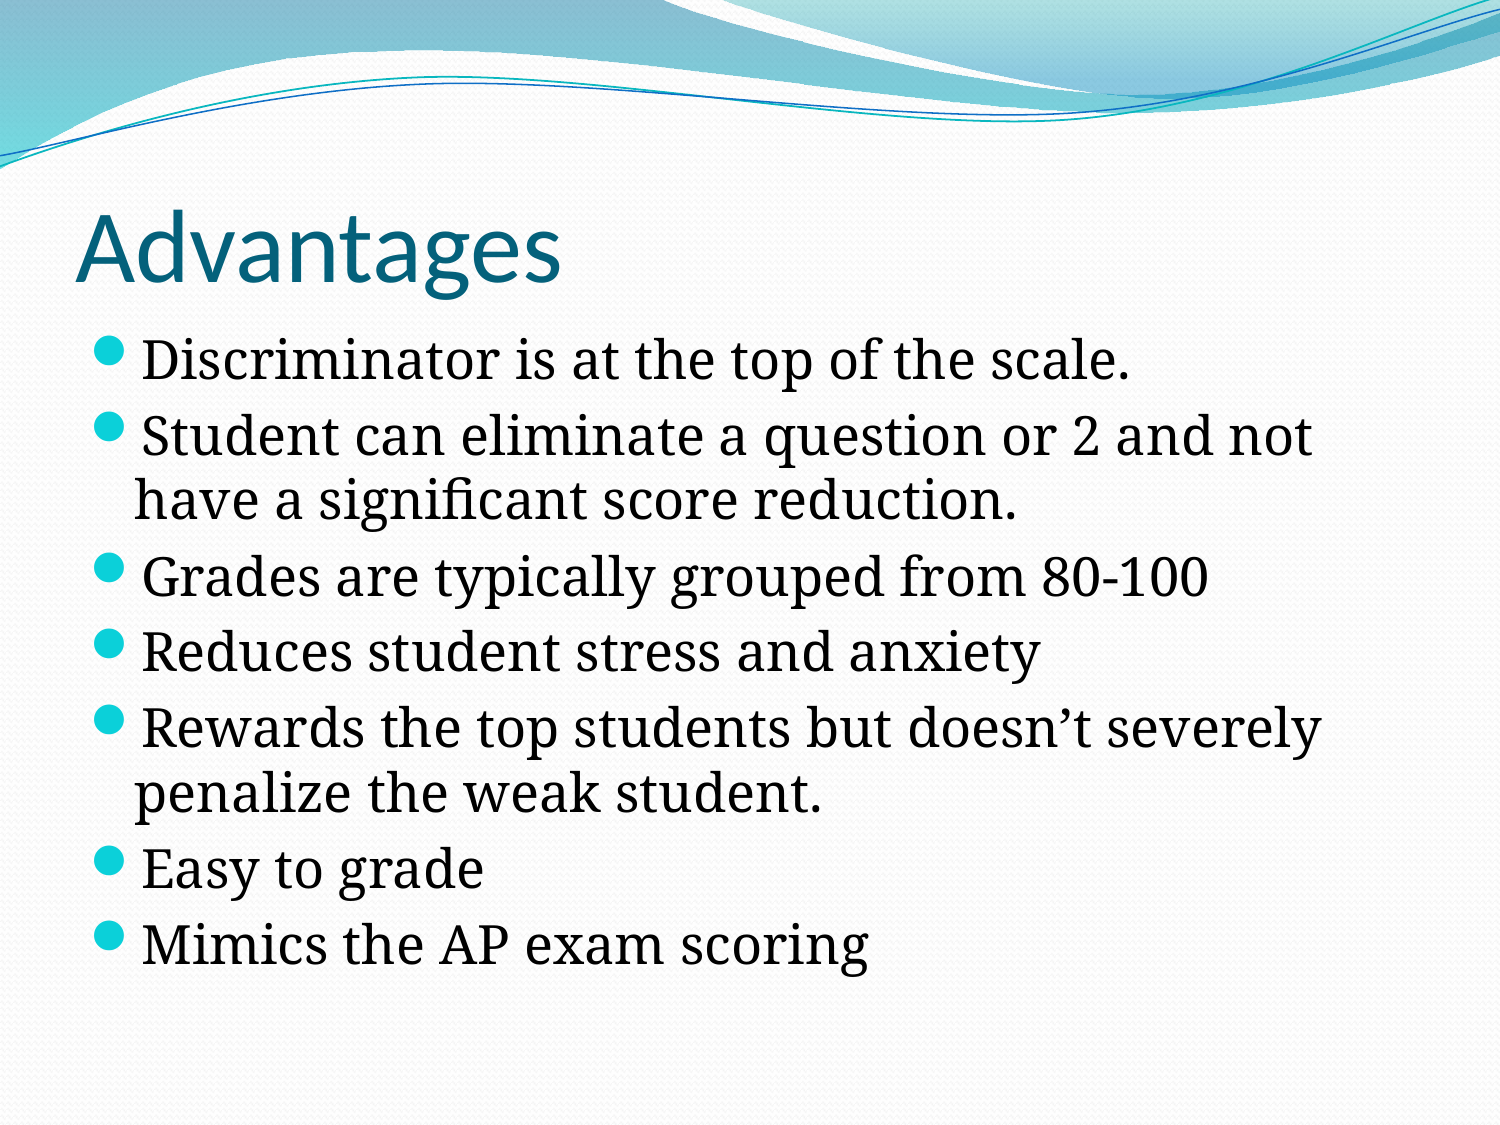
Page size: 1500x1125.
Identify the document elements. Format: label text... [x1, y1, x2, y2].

title Advantages [75, 115, 1425, 303]
list Discriminator is at the top of the scale. Student can eliminate a question or 2 and not have a significant score reduction. Grades are typically grouped from 80-100 Reduces student stress and anxiety Rewards the top students but doesn’t severely penalize the weak student. Easy to grade Mimics the AP exam scoring [75, 317, 1425, 1038]
